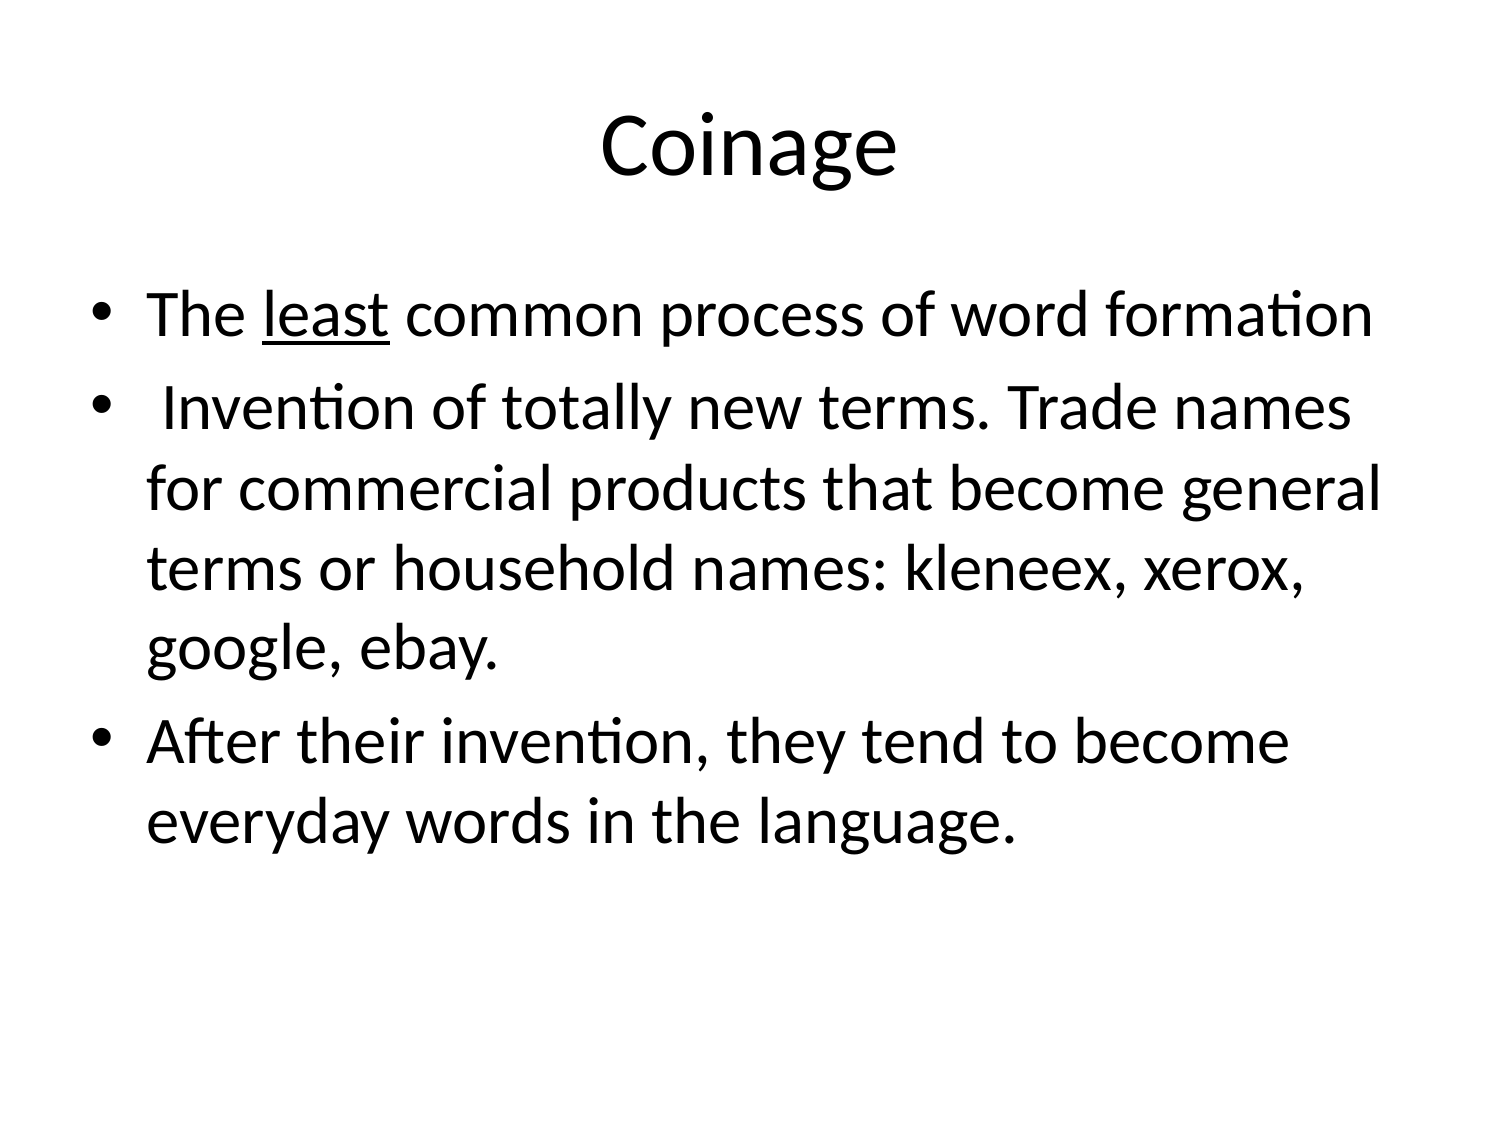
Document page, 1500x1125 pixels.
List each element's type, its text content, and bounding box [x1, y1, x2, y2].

list The least common process of word formation Invention of totally new terms. Trade names for commercial products that become general terms or household names: kleneex, xerox, google, ebay. After their invention, they tend to become everyday words in the language. [75, 262, 1425, 1005]
title Coinage [75, 45, 1425, 233]
